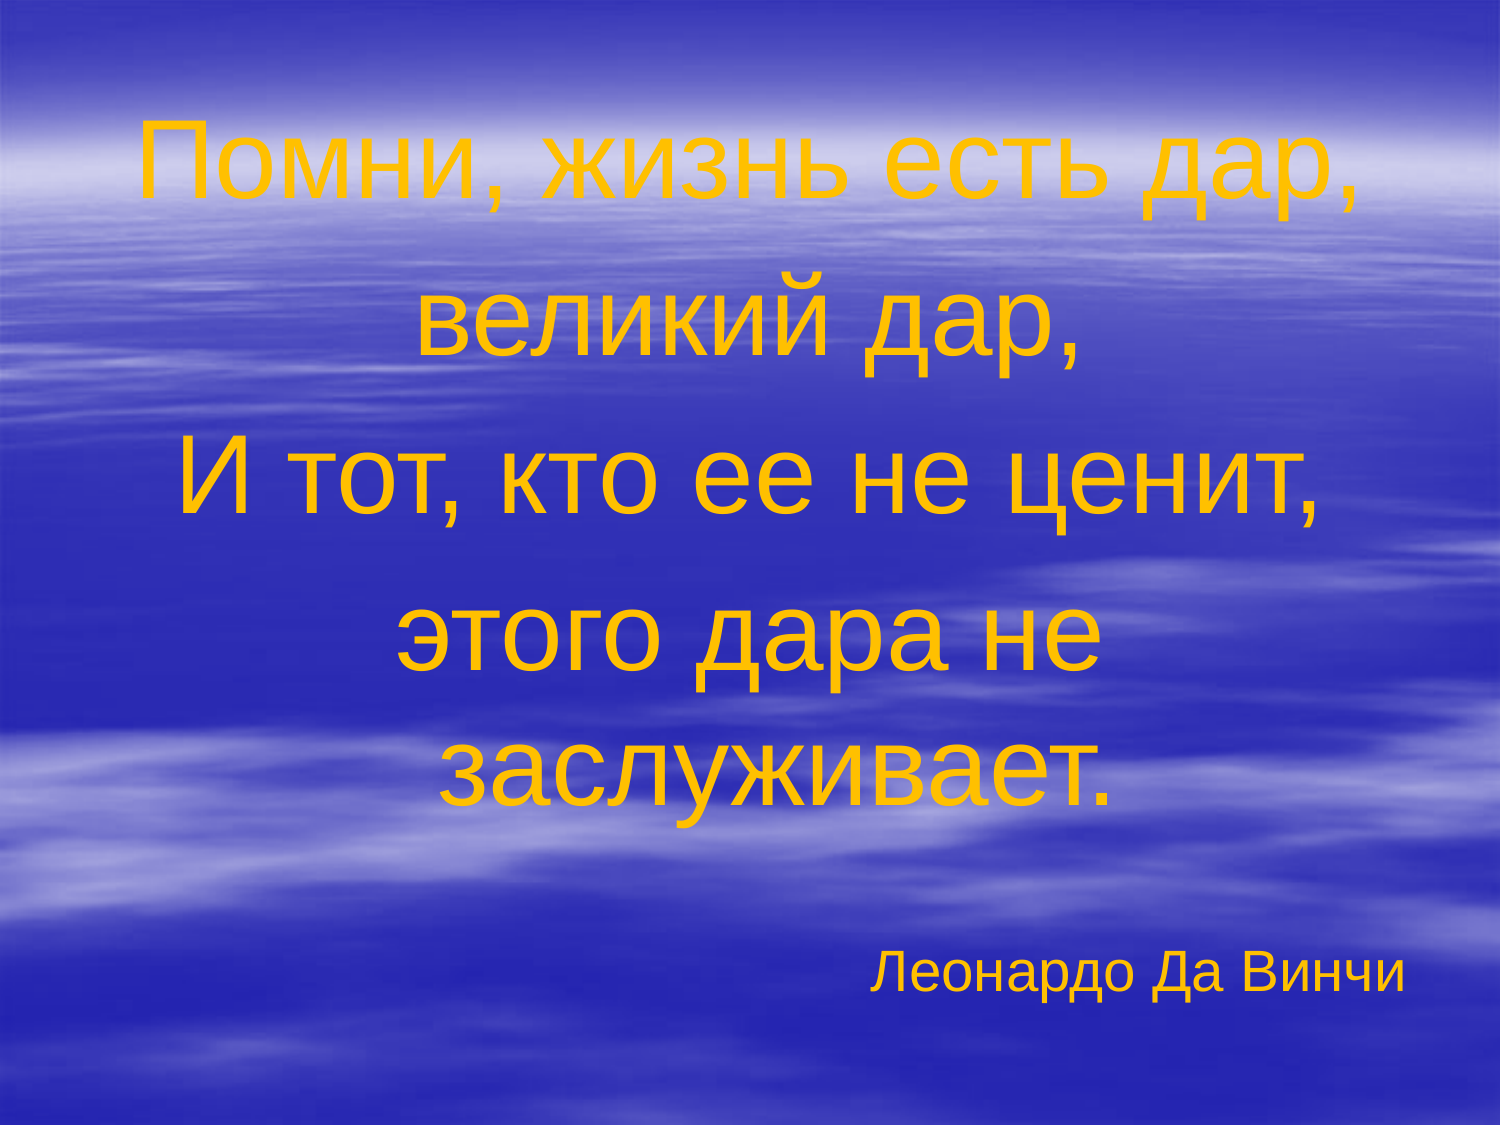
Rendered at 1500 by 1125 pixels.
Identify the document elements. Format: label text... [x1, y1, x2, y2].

list Помни, жизнь есть дар, великий дар, И тот, кто ее не ценит, этого дара не заслуживает. Леонардо Да Винчи [49, 77, 1451, 1071]
